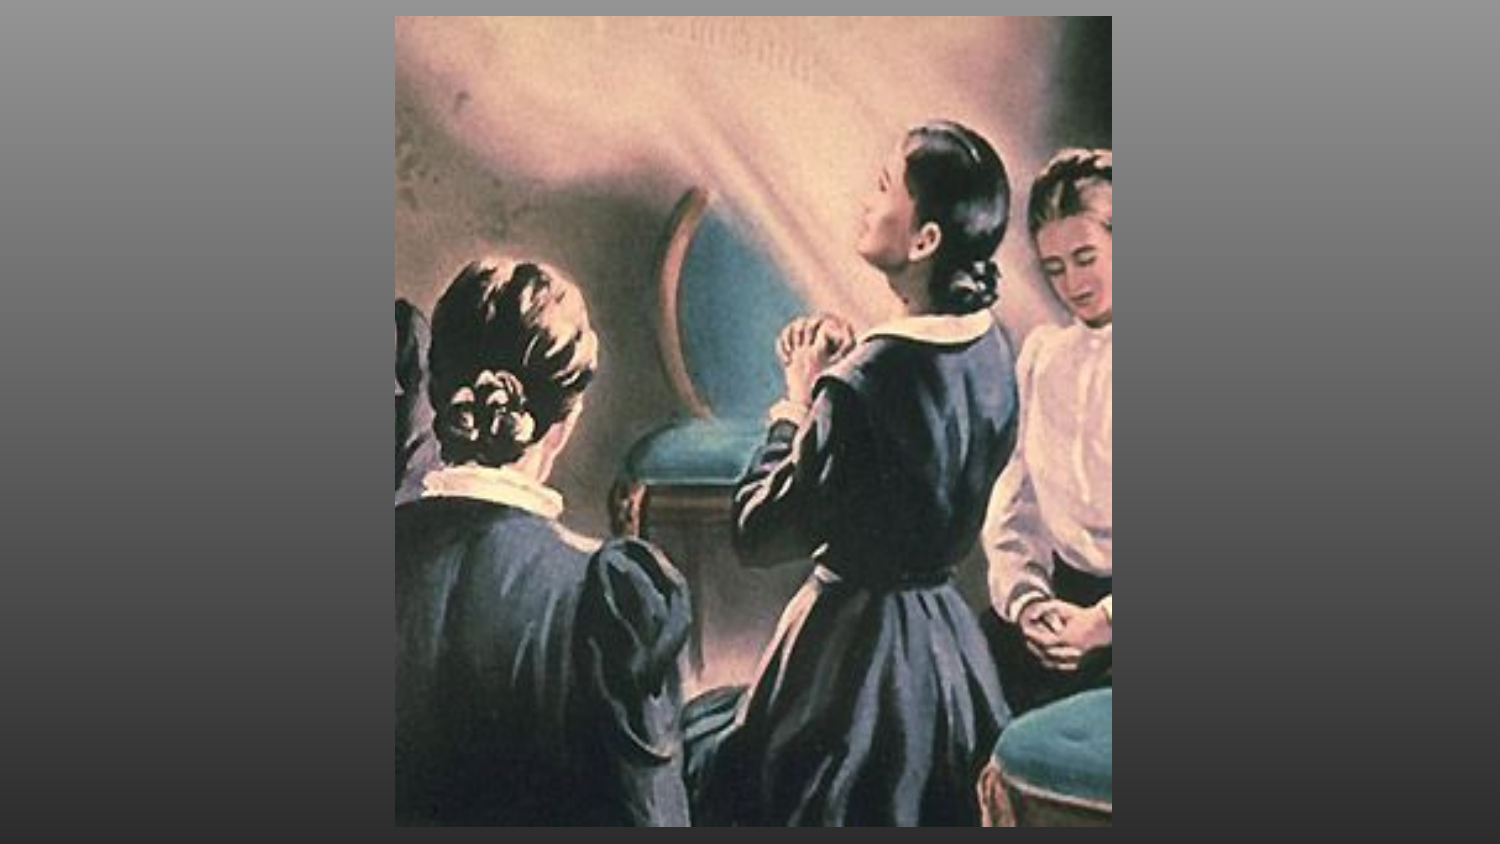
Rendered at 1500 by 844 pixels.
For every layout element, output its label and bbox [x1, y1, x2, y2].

text_box [0, 0, 1500, 844]
picture [395, 16, 1113, 828]
